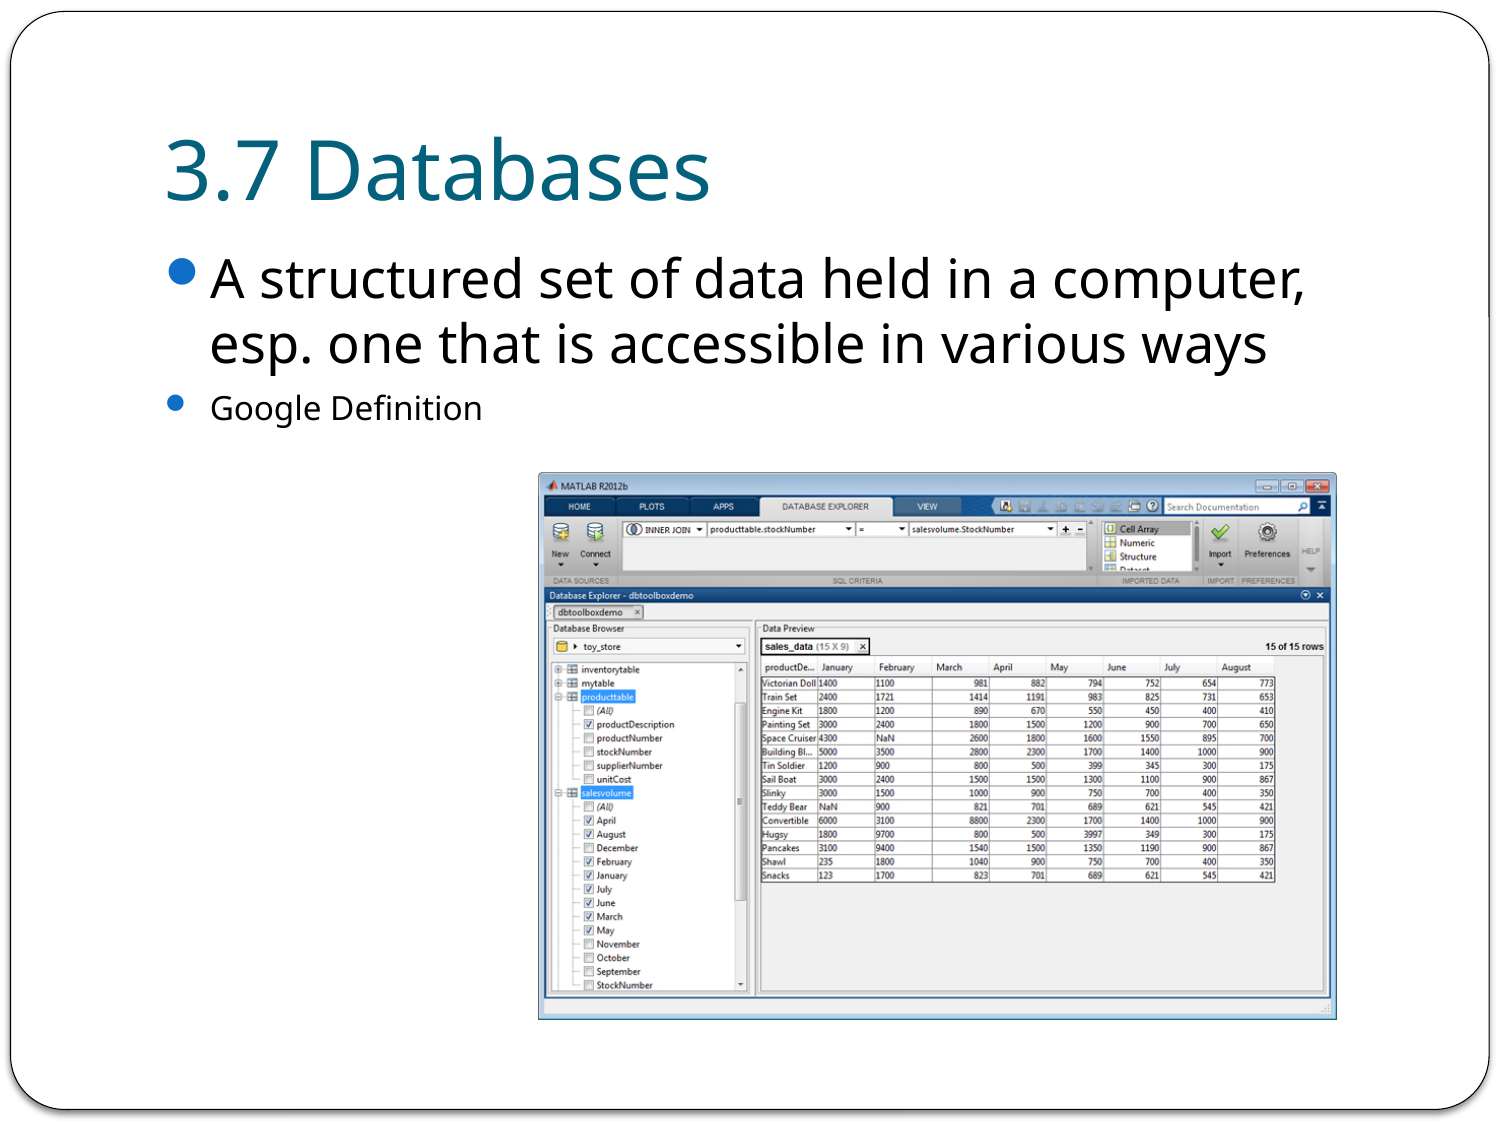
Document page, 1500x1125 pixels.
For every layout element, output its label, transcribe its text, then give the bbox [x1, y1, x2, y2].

title 3.7 Databases [150, 45, 1425, 233]
picture [528, 462, 1347, 1031]
list A structured set of data held in a computer, esp. one that is accessible in various ways Google Definition [150, 237, 1425, 988]
